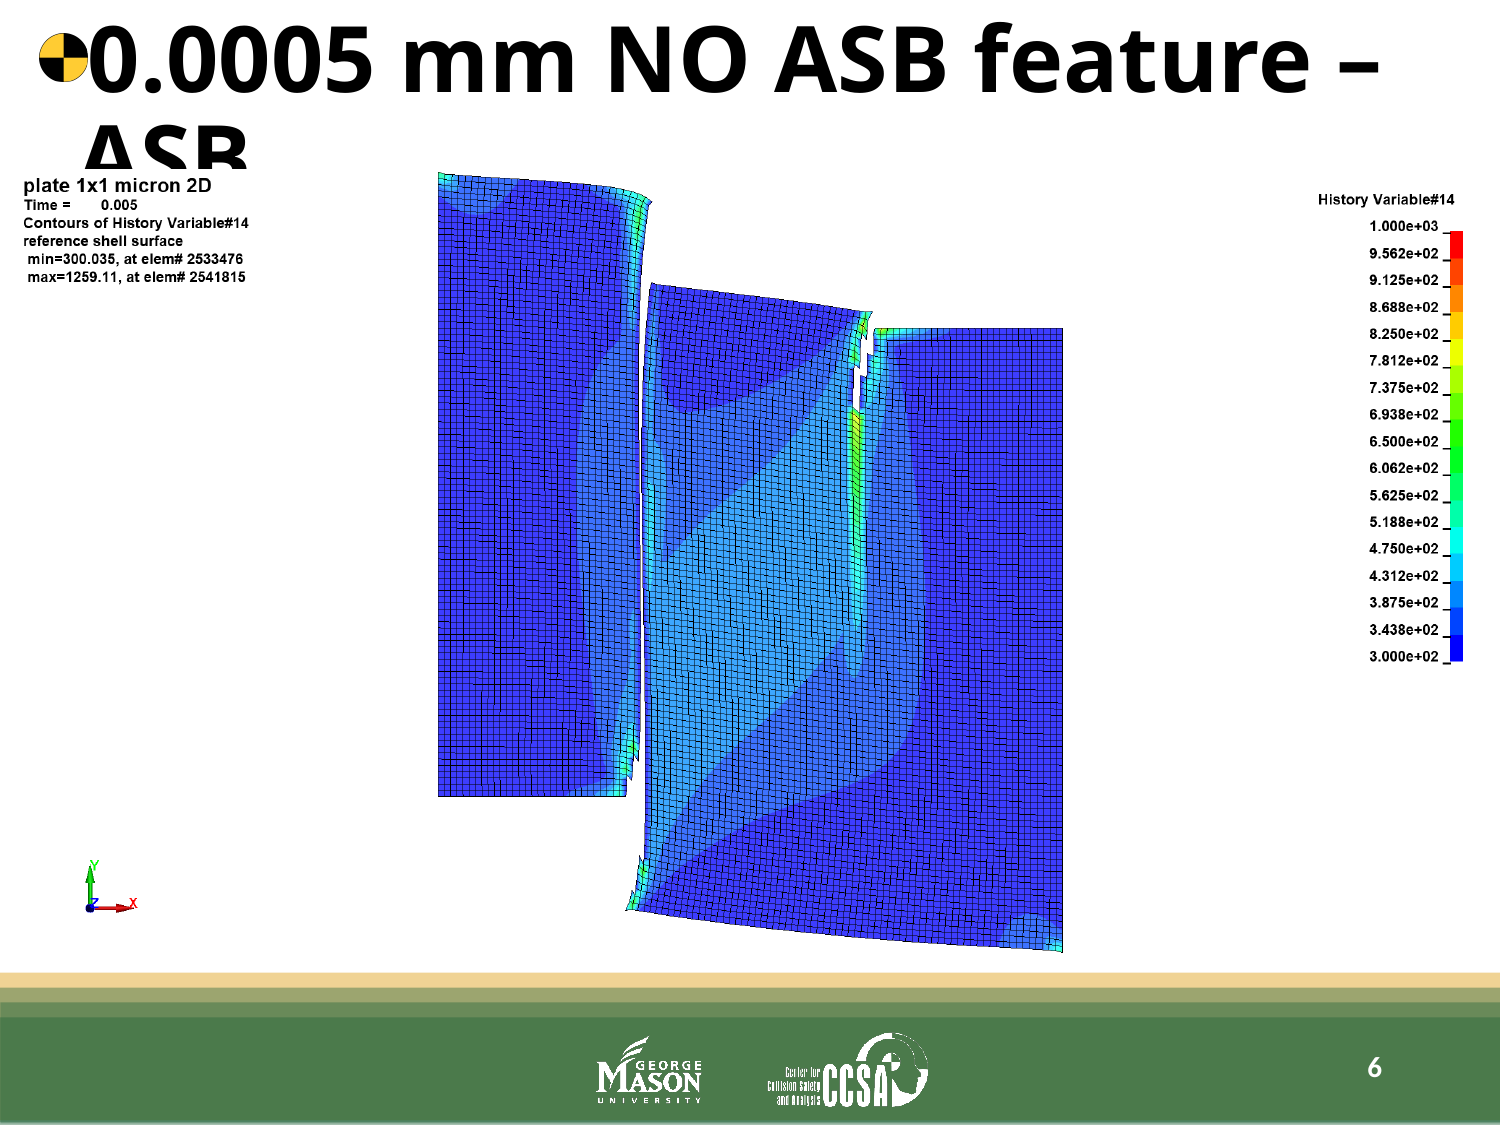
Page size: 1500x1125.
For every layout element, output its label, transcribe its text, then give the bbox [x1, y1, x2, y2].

picture [0, 169, 1500, 955]
picture [757, 1024, 938, 1115]
picture [39, 33, 88, 82]
title 0.0005 mm NO ASB feature – ASB [24, 24, 1475, 169]
picture [587, 1024, 713, 1115]
slide_number 6 [1115, 1041, 1397, 1102]
